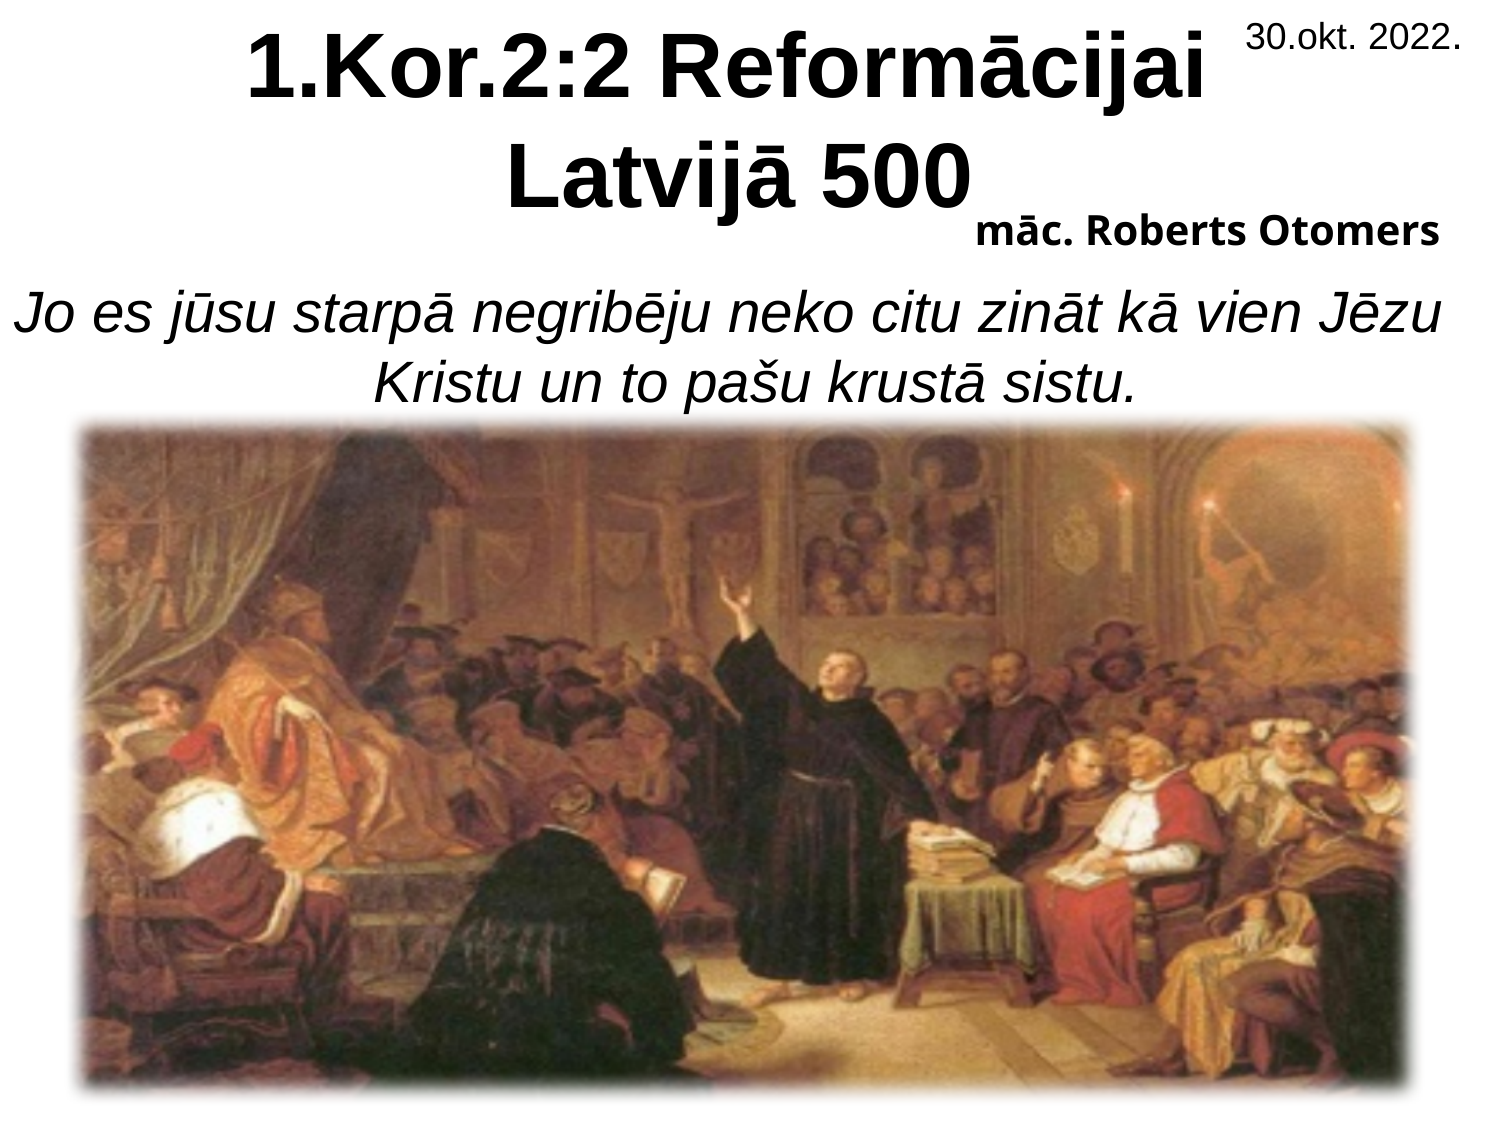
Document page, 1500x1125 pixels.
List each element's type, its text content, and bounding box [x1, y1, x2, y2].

title 1.Kor.2:2 Reformācijai Latvijā 500 [64, 46, 1416, 185]
picture [64, 409, 1425, 1107]
text_box 30.okt. 2022. [1230, 0, 1500, 65]
text_box Jo es jūsu starpā negribēju neko citu zināt kā vien Jēzu Kristu un to pašu krustā sistu. [0, 267, 1500, 1010]
text_box māc. Roberts Otomers [915, 196, 1500, 262]
